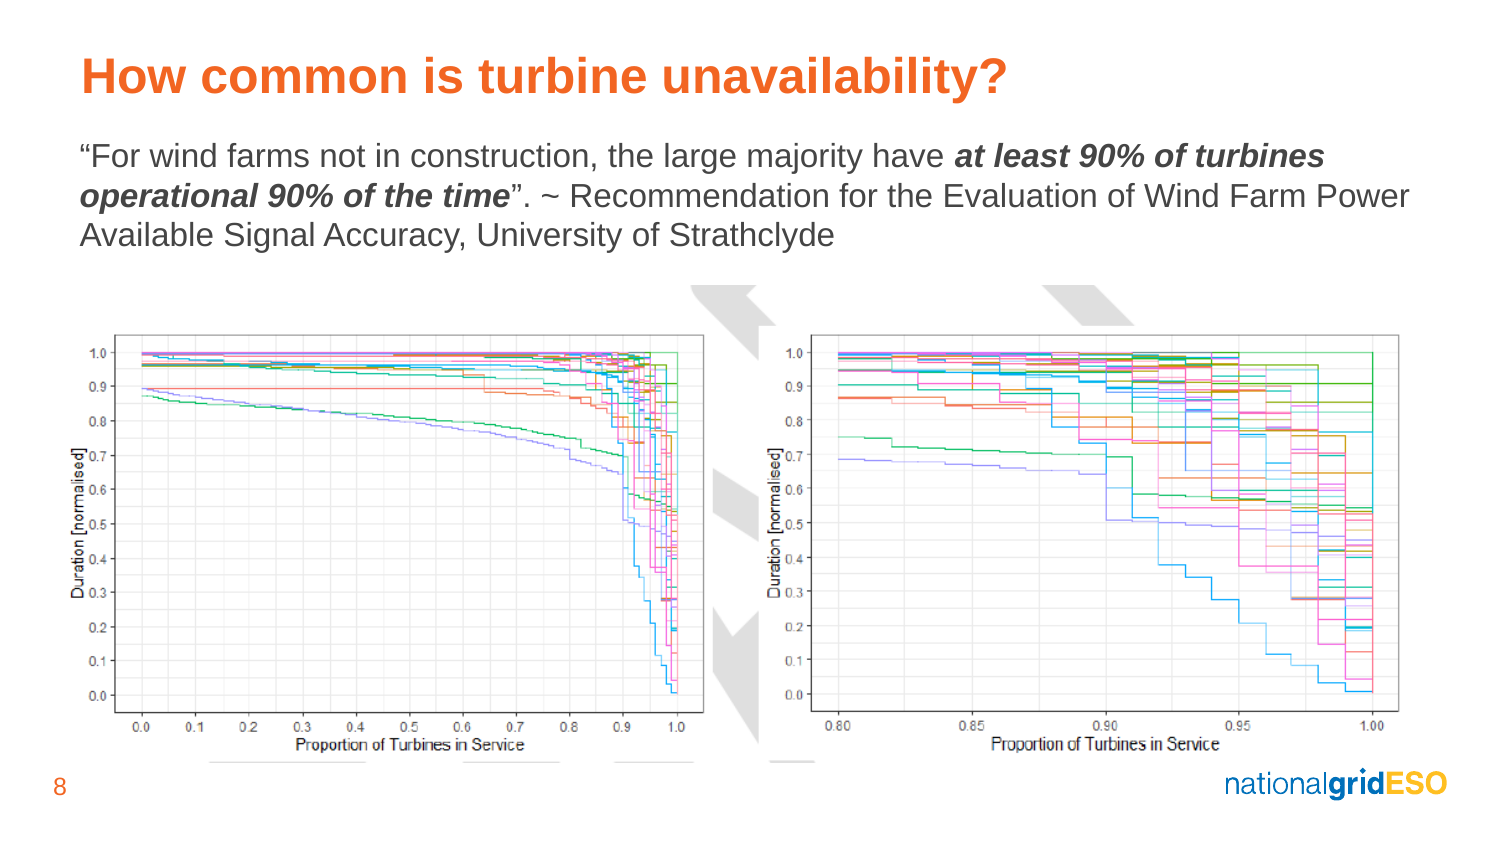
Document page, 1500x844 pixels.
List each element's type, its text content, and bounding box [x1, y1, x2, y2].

picture [24, 285, 1476, 763]
text_box “For wind farms not in construction, the large majority have at least 90% of turbines operational 90% of the time”. ~ Recommendation for the Evaluation of Wind Farm Power Available Signal Accuracy, University of Strathclyde [79, 133, 1421, 254]
title How common is turbine unavailability? [81, 55, 1475, 104]
